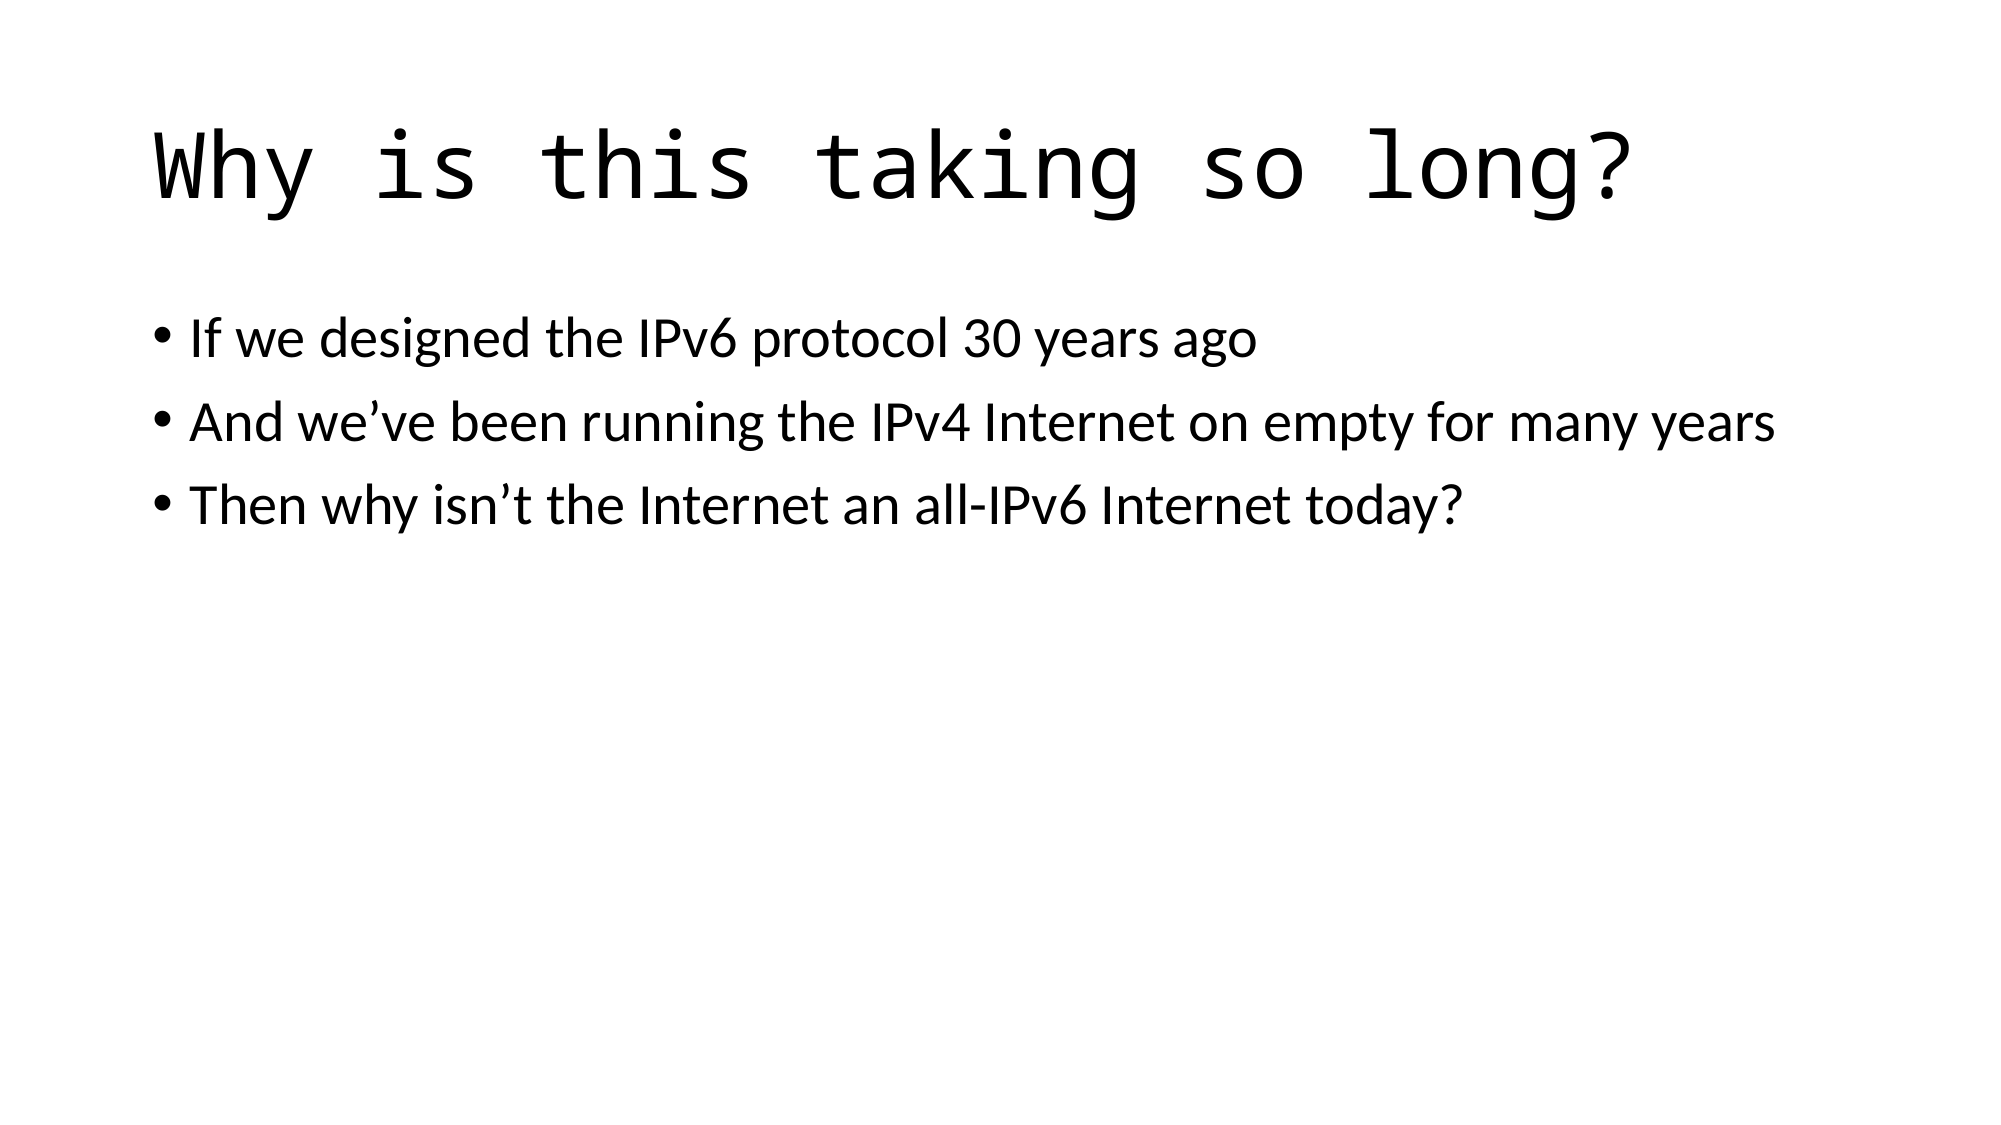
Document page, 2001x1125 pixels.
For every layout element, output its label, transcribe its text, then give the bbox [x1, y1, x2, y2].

title Why is this taking so long? [137, 59, 1863, 278]
list If we designed the IPv6 protocol 30 years ago And we’ve been running the IPv4 Internet on empty for many years Then why isn’t the Internet an all-IPv6 Internet today? [137, 299, 1863, 1014]
